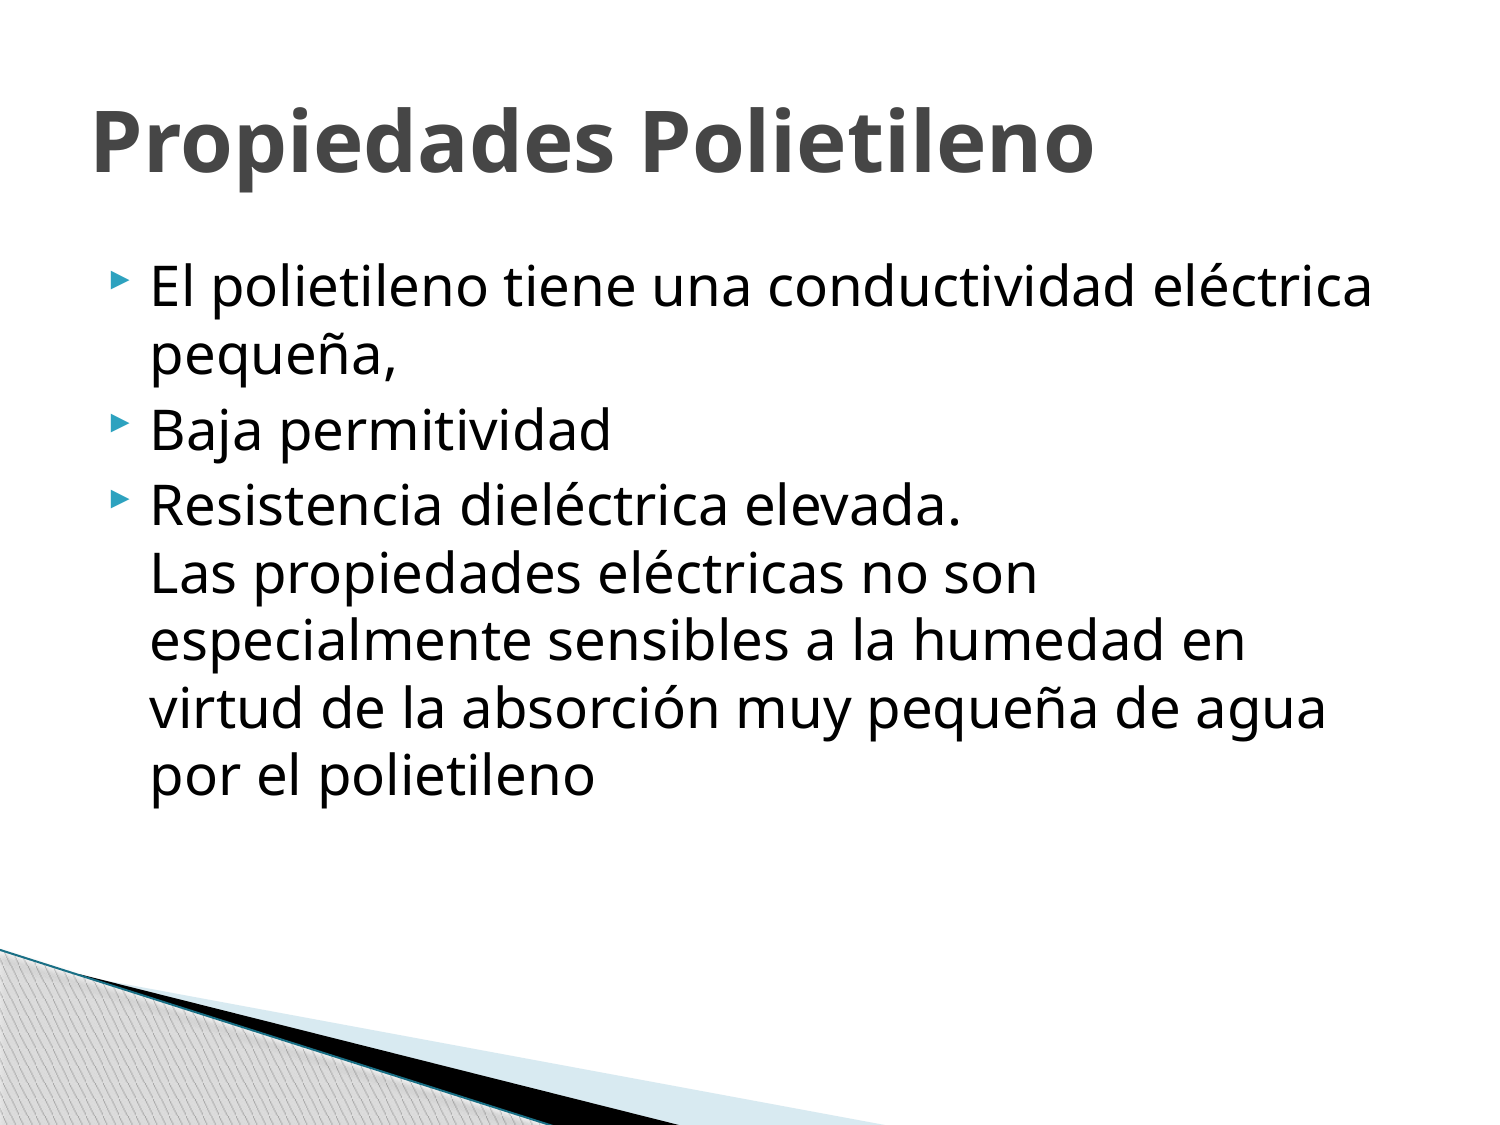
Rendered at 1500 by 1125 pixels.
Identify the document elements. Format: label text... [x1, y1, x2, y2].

list El polietileno tiene una conductividad eléctrica pequeña, Baja permitividad Resistencia dieléctrica elevada. Las propiedades eléctricas no son especialmente sensibles a la humedad en virtud de la absorción muy pequeña de agua por el polietileno [75, 243, 1425, 986]
title Propiedades Polietileno [75, 45, 1425, 233]
